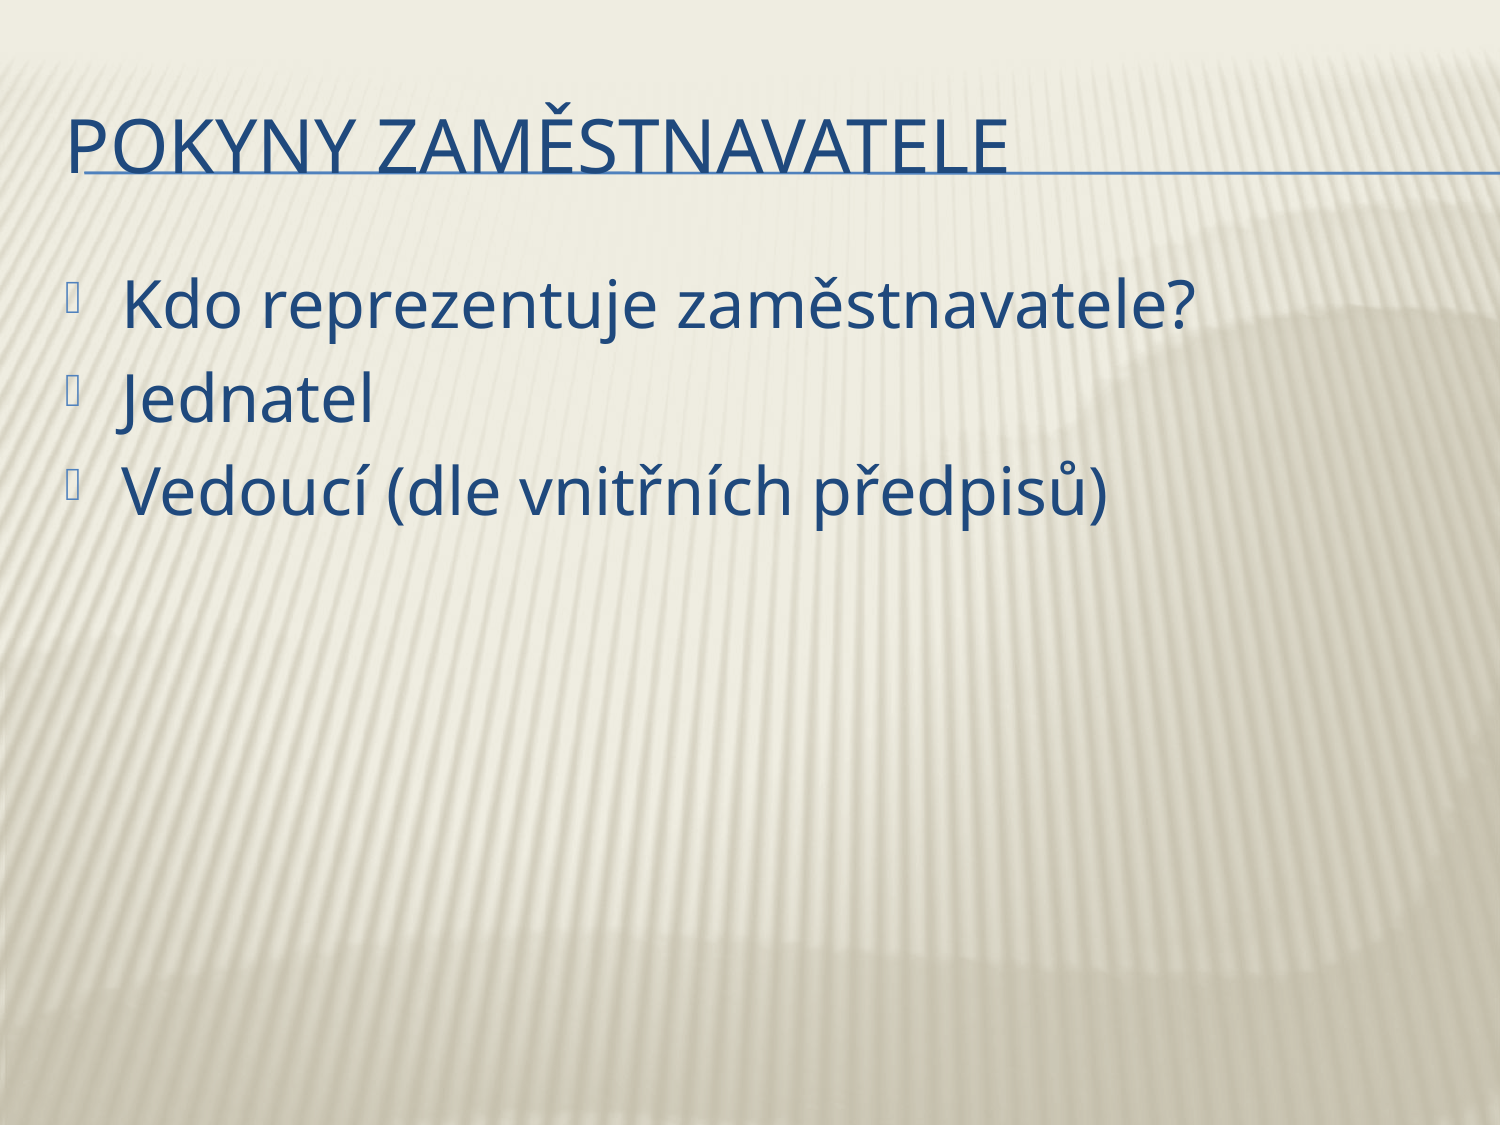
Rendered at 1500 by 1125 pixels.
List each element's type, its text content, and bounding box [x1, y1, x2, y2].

list Kdo reprezentuje zaměstnavatele? Jednatel Vedoucí (dle vnitřních předpisů) [50, 254, 1475, 998]
title Pokyny Zaměstnavatele [50, 75, 1475, 213]
